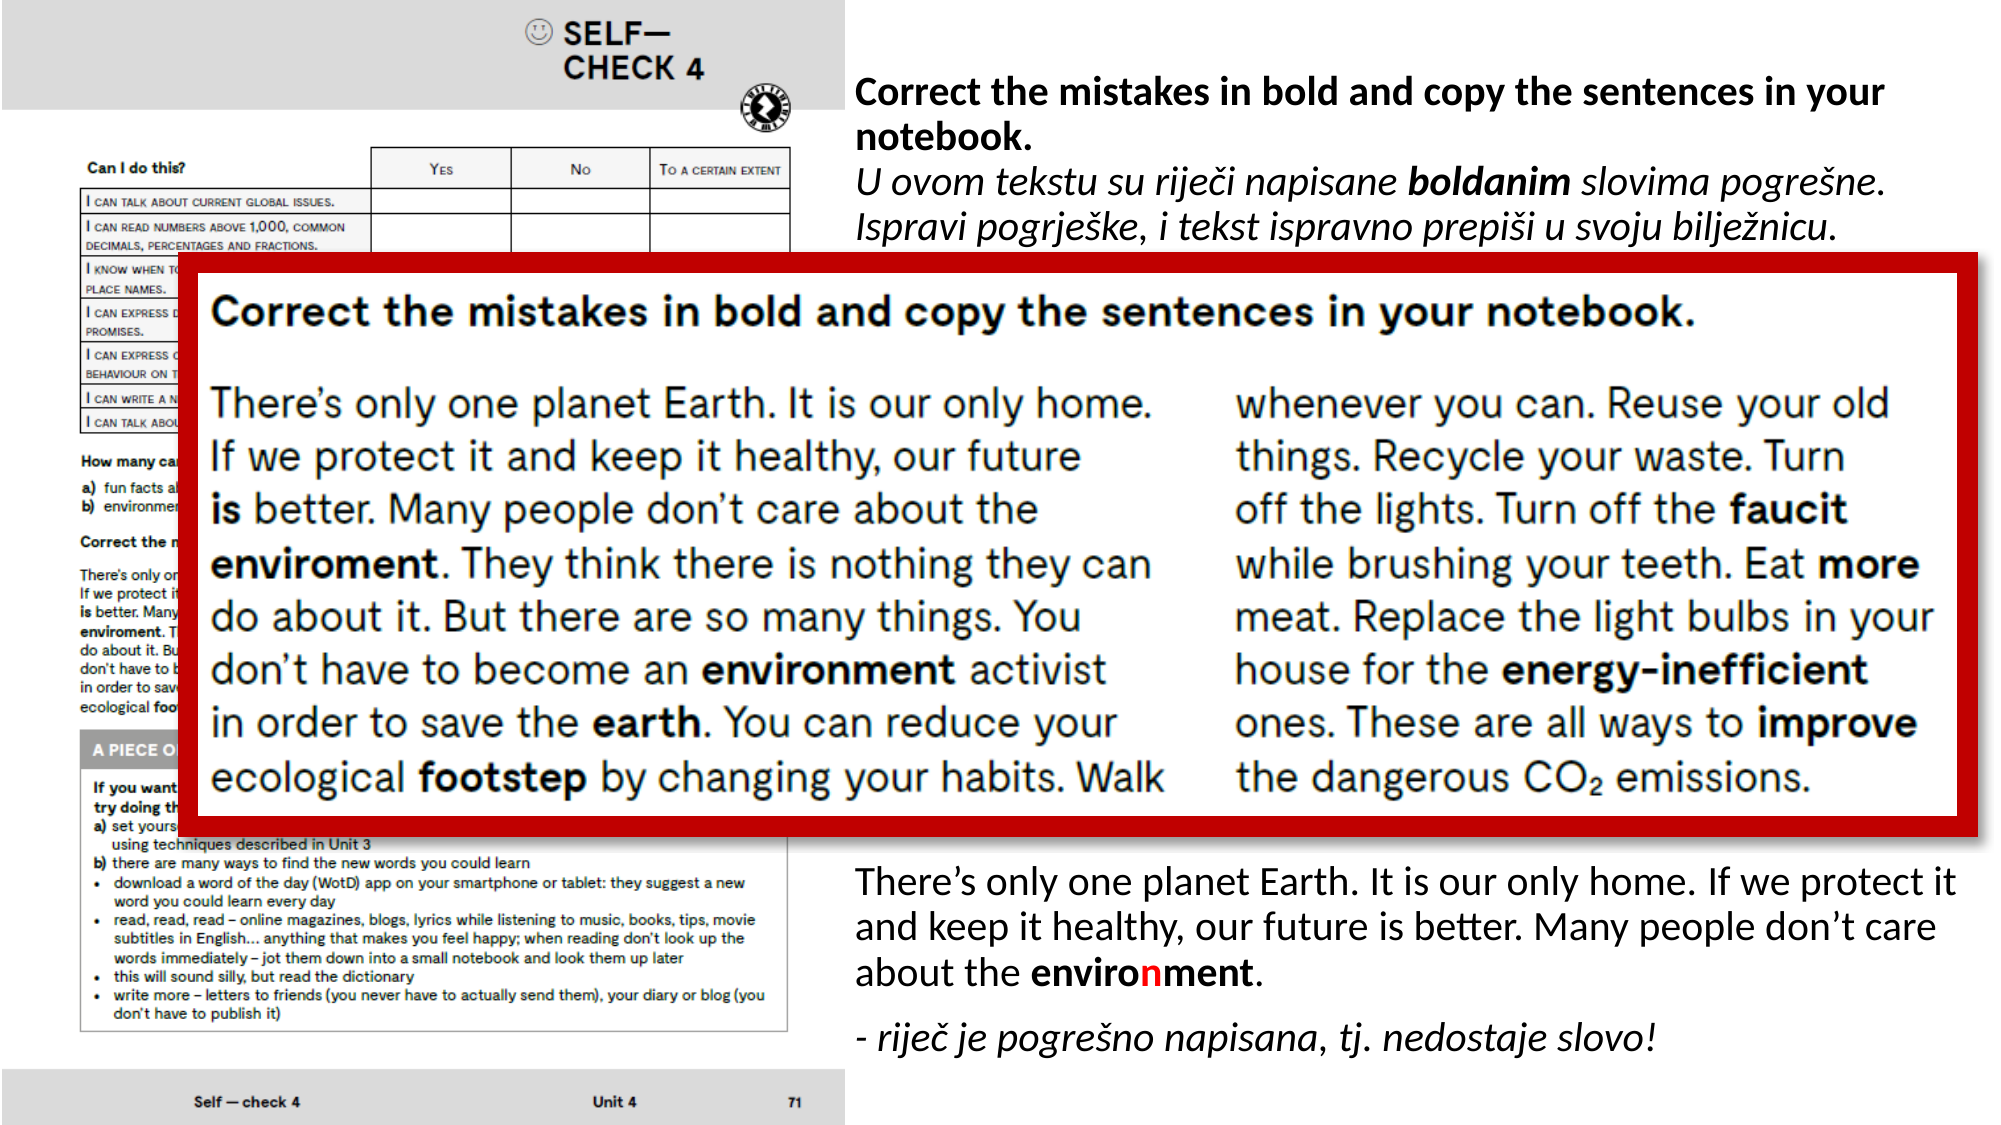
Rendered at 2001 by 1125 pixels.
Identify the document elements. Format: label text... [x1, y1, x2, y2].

text_box There’s only one planet Earth. It is our only home. If we protect it and keep it healthy, our future is better. Many people don’t care about the environment. - riječ je pogrešno napisana, tj. nedostaje slovo! [845, 853, 1983, 1125]
list Correct the mistakes in bold and copy the sentences in your notebook. U ovom tekstu su riječi napisane boldanim slovima pogrešne. Ispravi pogrješke, i tekst ispravno prepiši u svoju bilježnicu. [845, 61, 1958, 250]
picture [2, 0, 1958, 1125]
